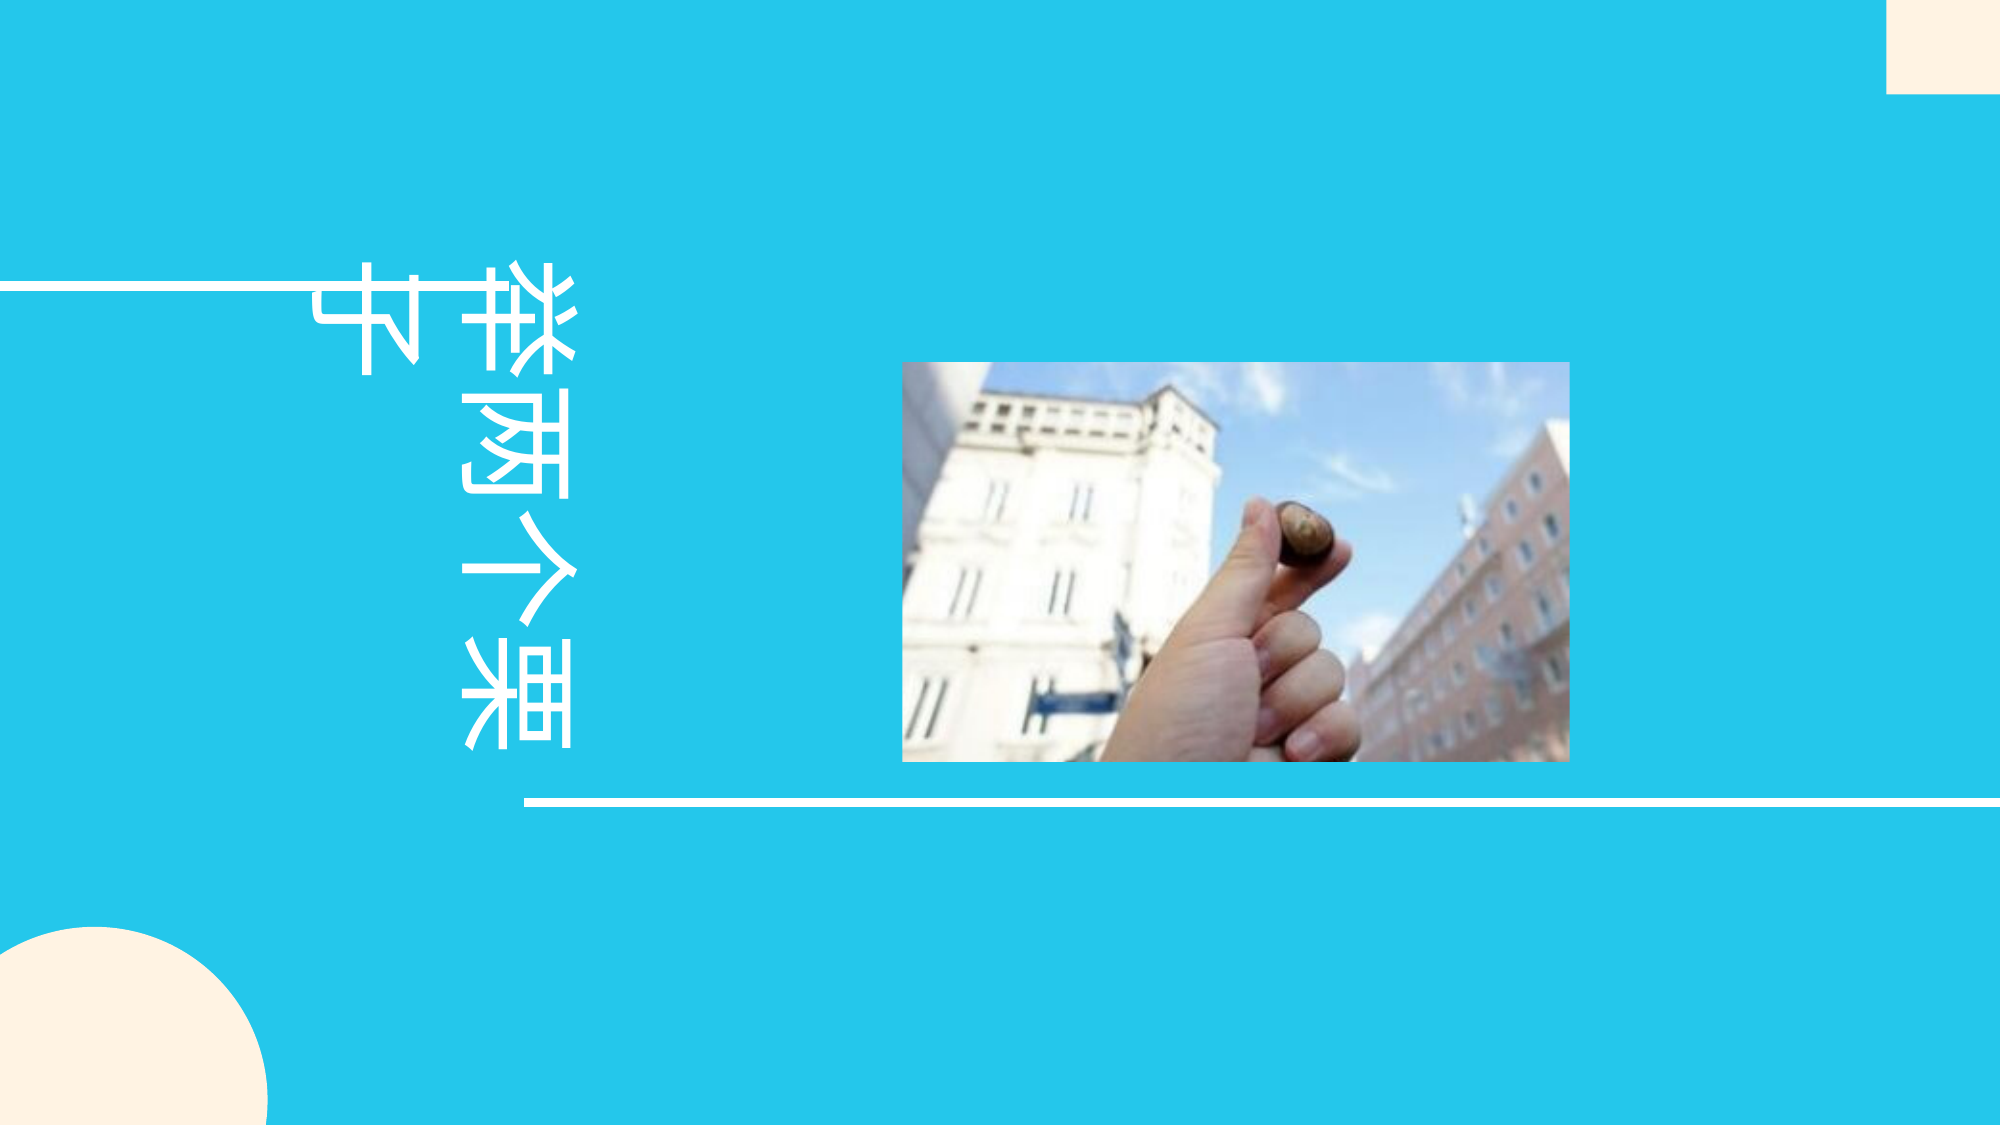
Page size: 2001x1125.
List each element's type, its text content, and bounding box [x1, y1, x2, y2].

picture [902, 362, 1570, 762]
text_box [0, 925, 269, 1125]
text_box [1885, 0, 2000, 95]
text_box 举两个栗子 [423, 241, 605, 884]
